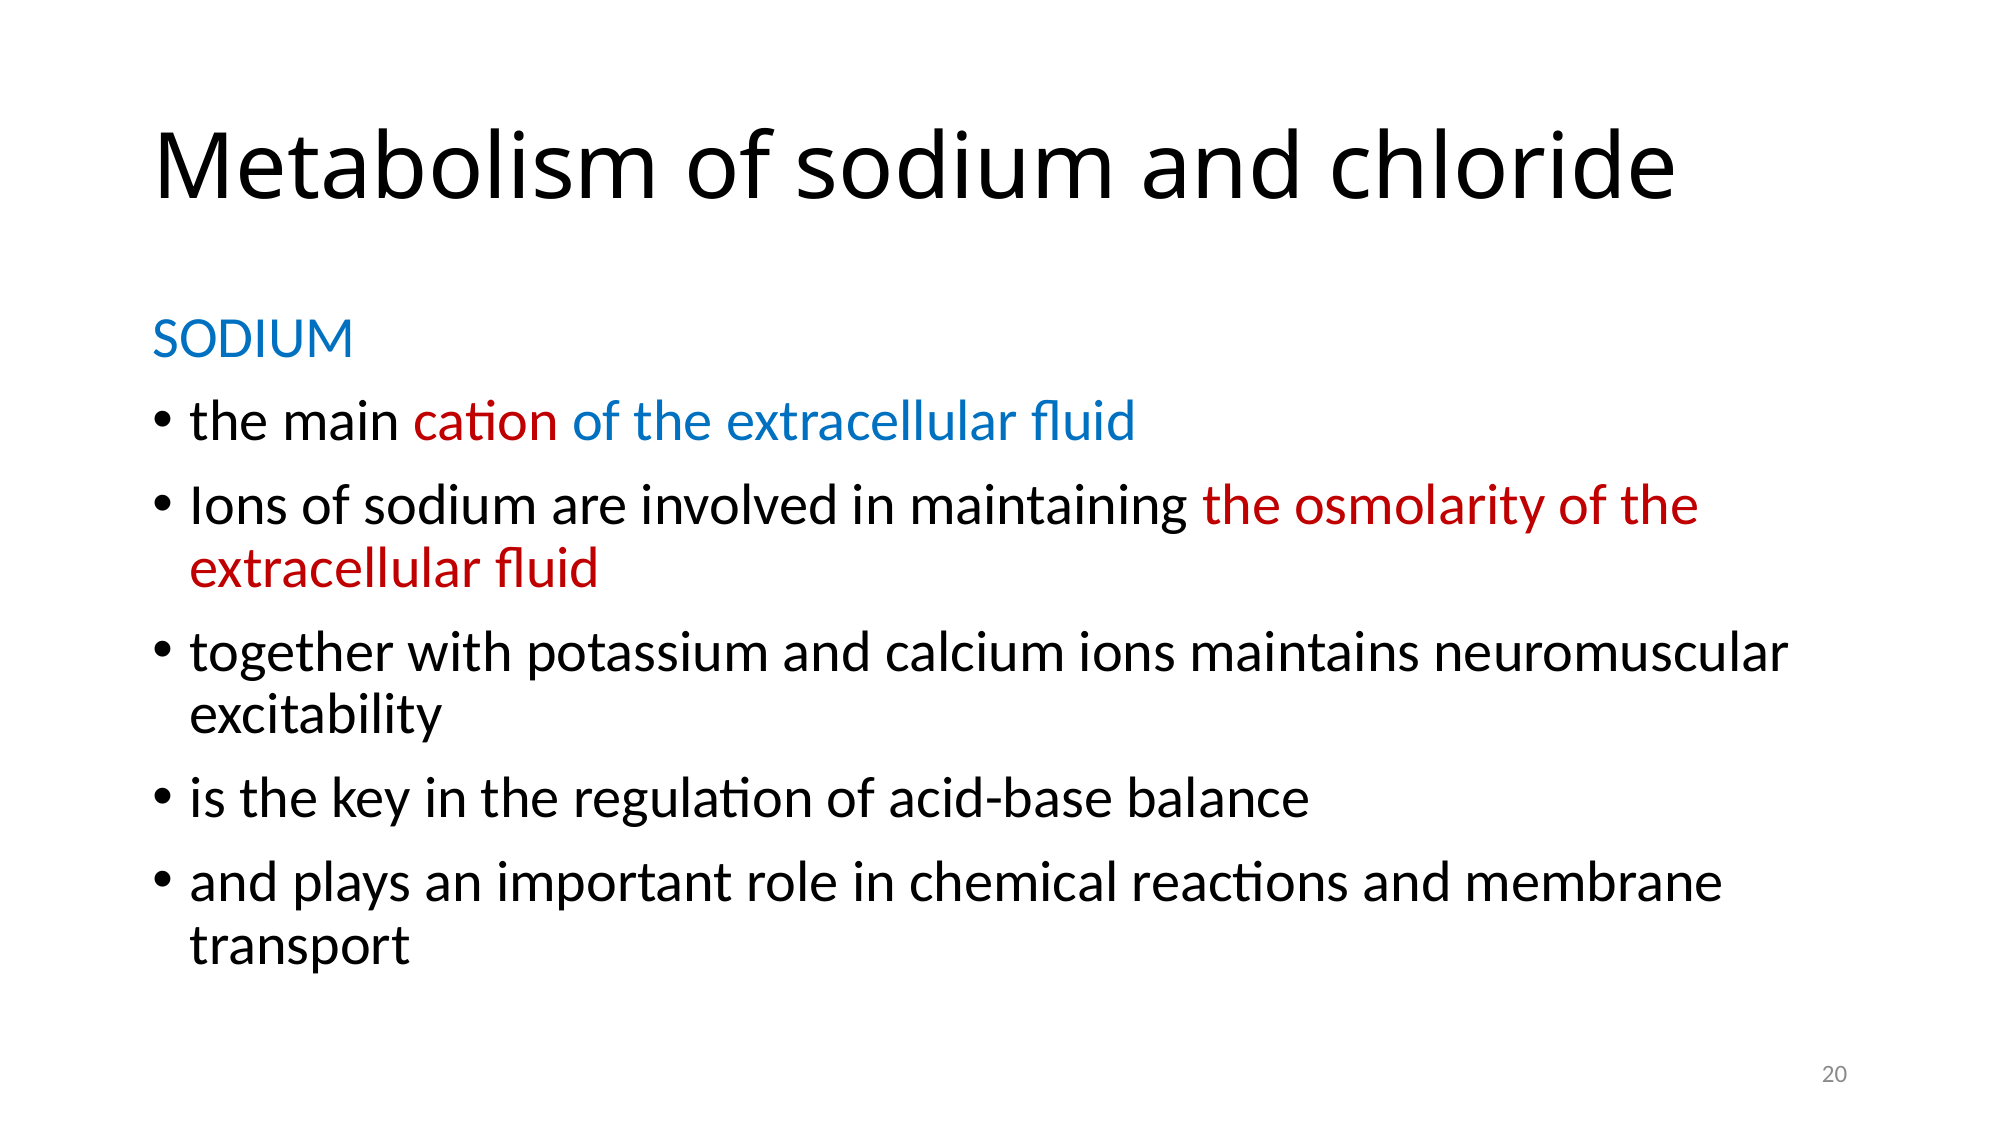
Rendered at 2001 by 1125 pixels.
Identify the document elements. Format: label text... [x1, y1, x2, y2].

list SODIUM the main cation of the extracellular fluid Ions of sodium are involved in maintaining the osmolarity of the extracellular fluid together with potassium and calcium ions maintains neuromuscular excitability is the key in the regulation of acid-base balance and plays an important role in chemical reactions and membrane transport [137, 299, 1863, 1014]
title Metabolism of sodium and chloride [137, 59, 1863, 278]
slide_number 20 [1412, 1042, 1863, 1103]
